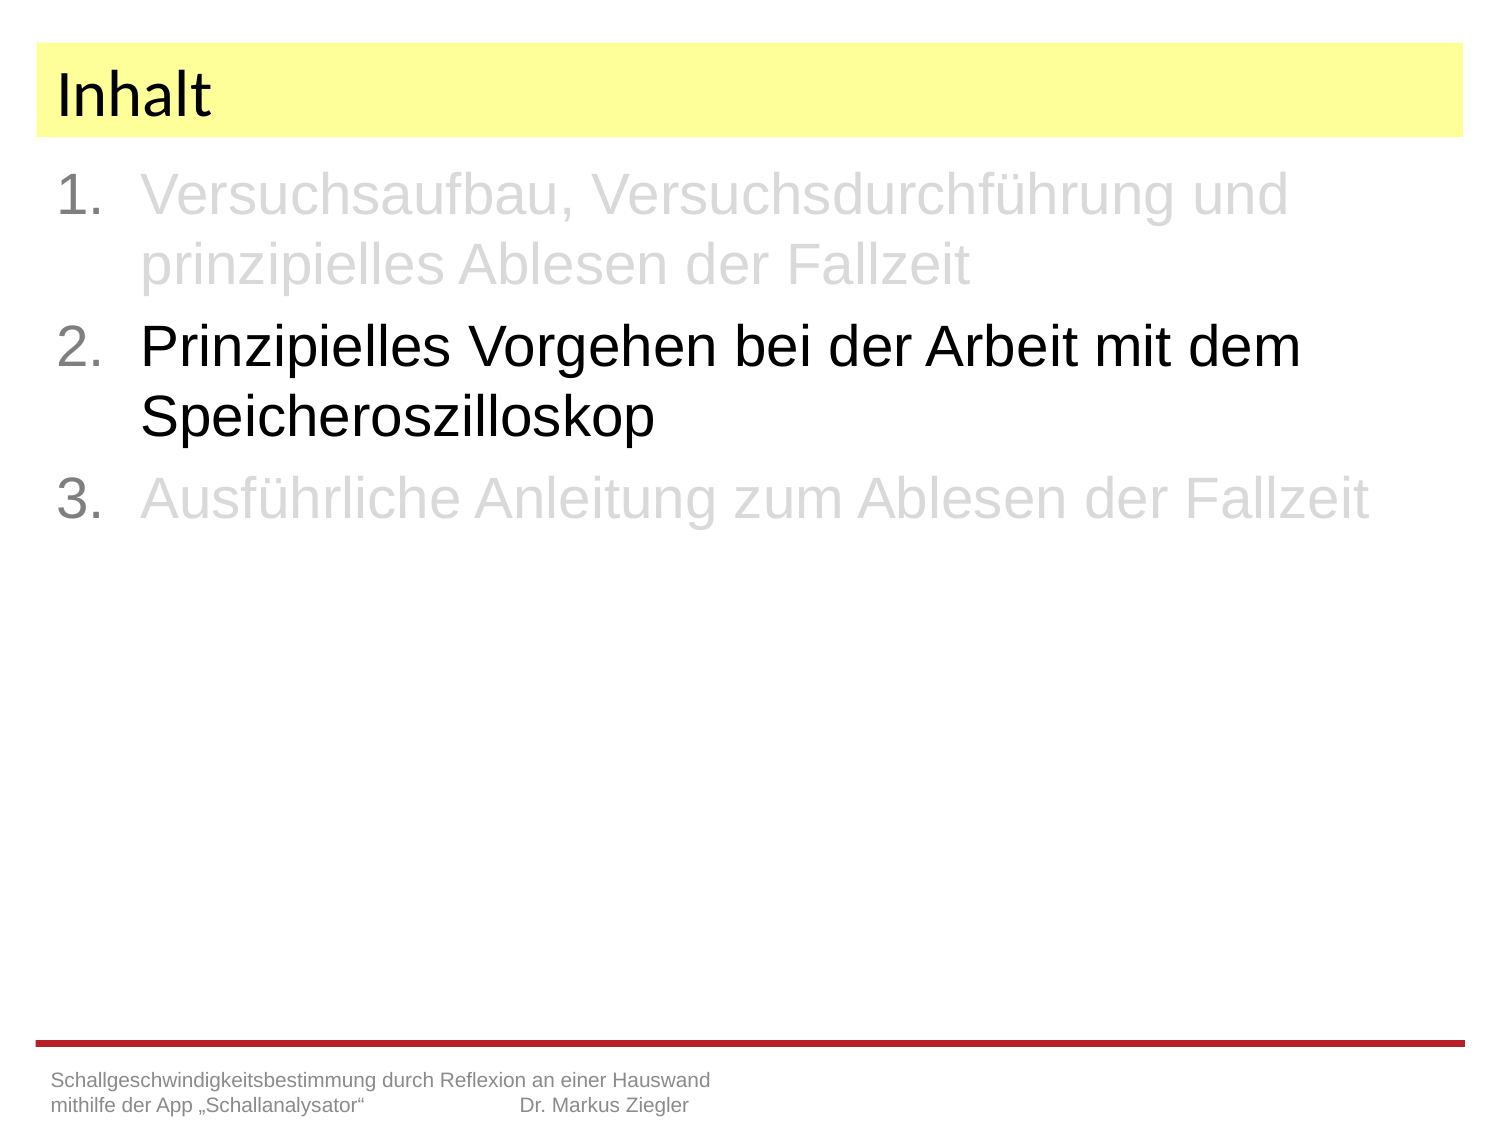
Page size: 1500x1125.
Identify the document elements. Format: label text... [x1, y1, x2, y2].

list Versuchsaufbau, Versuchsdurchführung und prinzipielles Ablesen der Fallzeit Prinzipielles Vorgehen bei der Arbeit mit dem Speicheroszilloskop Ausführliche Anleitung zum Ablesen der Fallzeit [41, 149, 1459, 1024]
title Inhalt [41, 42, 1459, 149]
footer Schallgeschwindigkeitsbestimmung durch Reflexion an einer Hauswand mithilfe der App „Schallanalysator“ Dr. Markus Ziegler [35, 1061, 768, 1122]
